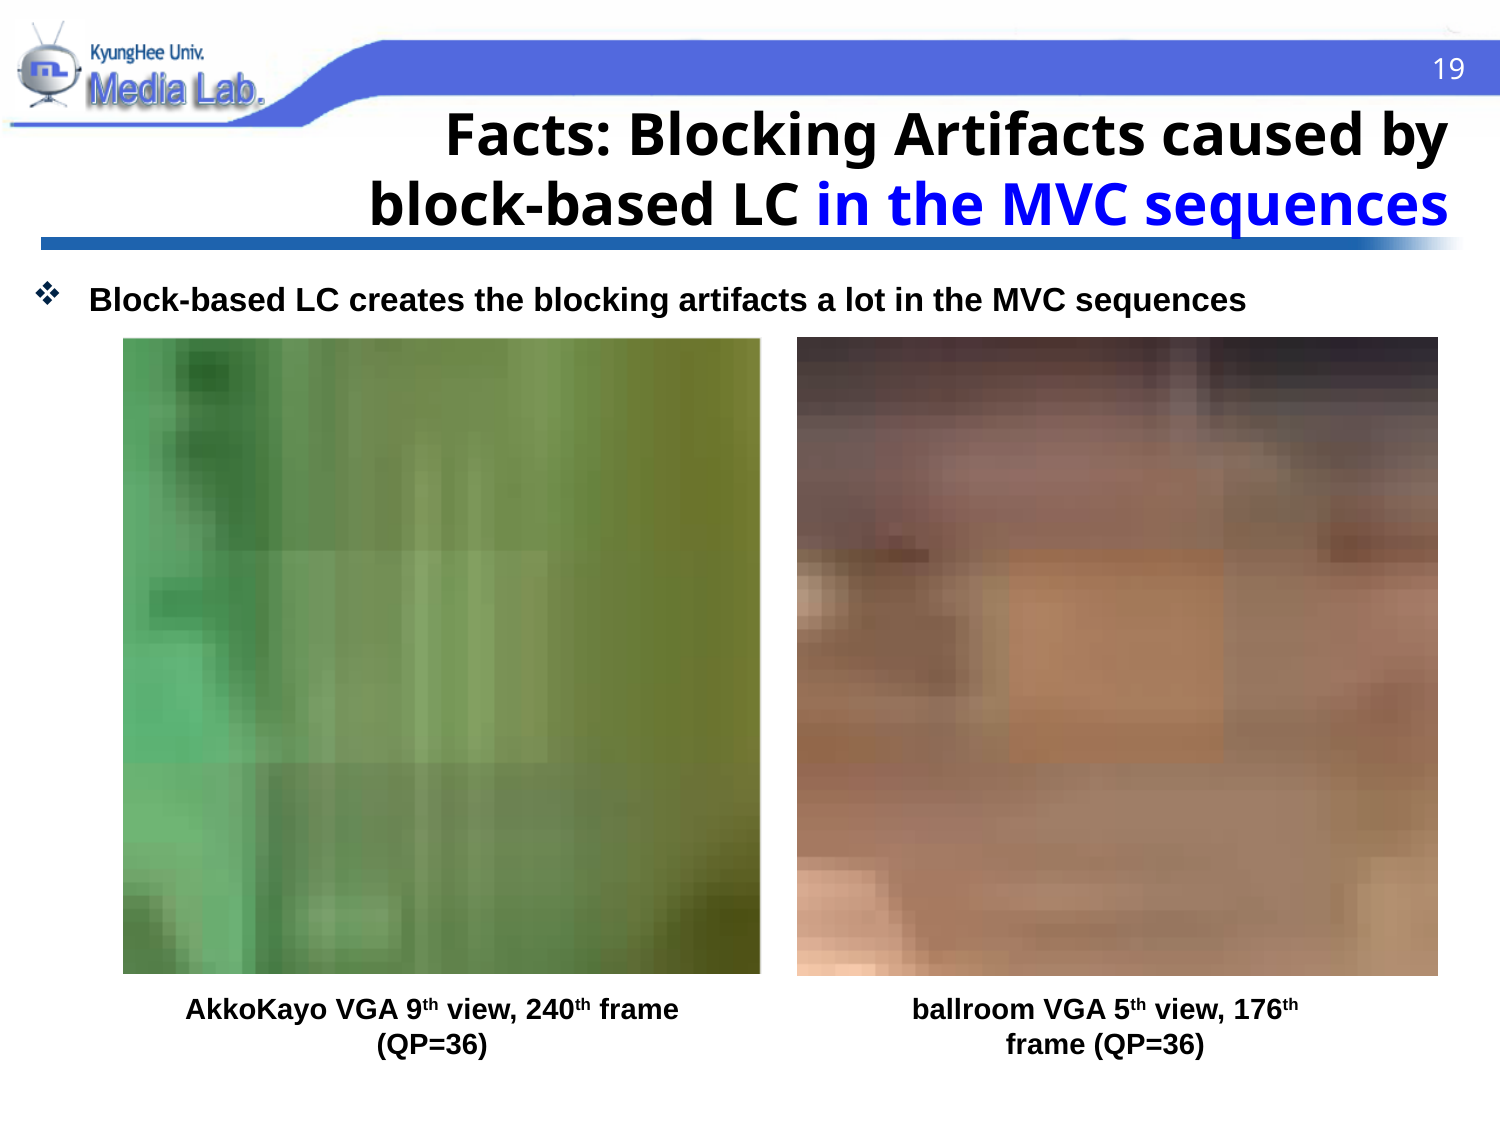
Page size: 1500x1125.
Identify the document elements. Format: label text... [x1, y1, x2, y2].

picture [796, 337, 1438, 977]
picture [123, 337, 762, 974]
title Facts: Blocking Artifacts caused by block-based LC in the MVC sequences [312, 101, 1465, 233]
picture [0, 0, 1500, 138]
list Block-based LC creates the blocking artifacts a lot in the MVC sequences [17, 262, 1483, 1107]
text_box AkkoKayo VGA 9th view, 240th frame (QP=36) [149, 982, 715, 1068]
picture [41, 237, 1500, 250]
slide_number 19 [1403, 42, 1481, 93]
text_box ballroom VGA 5th view, 176th frame (QP=36) [880, 985, 1330, 1068]
